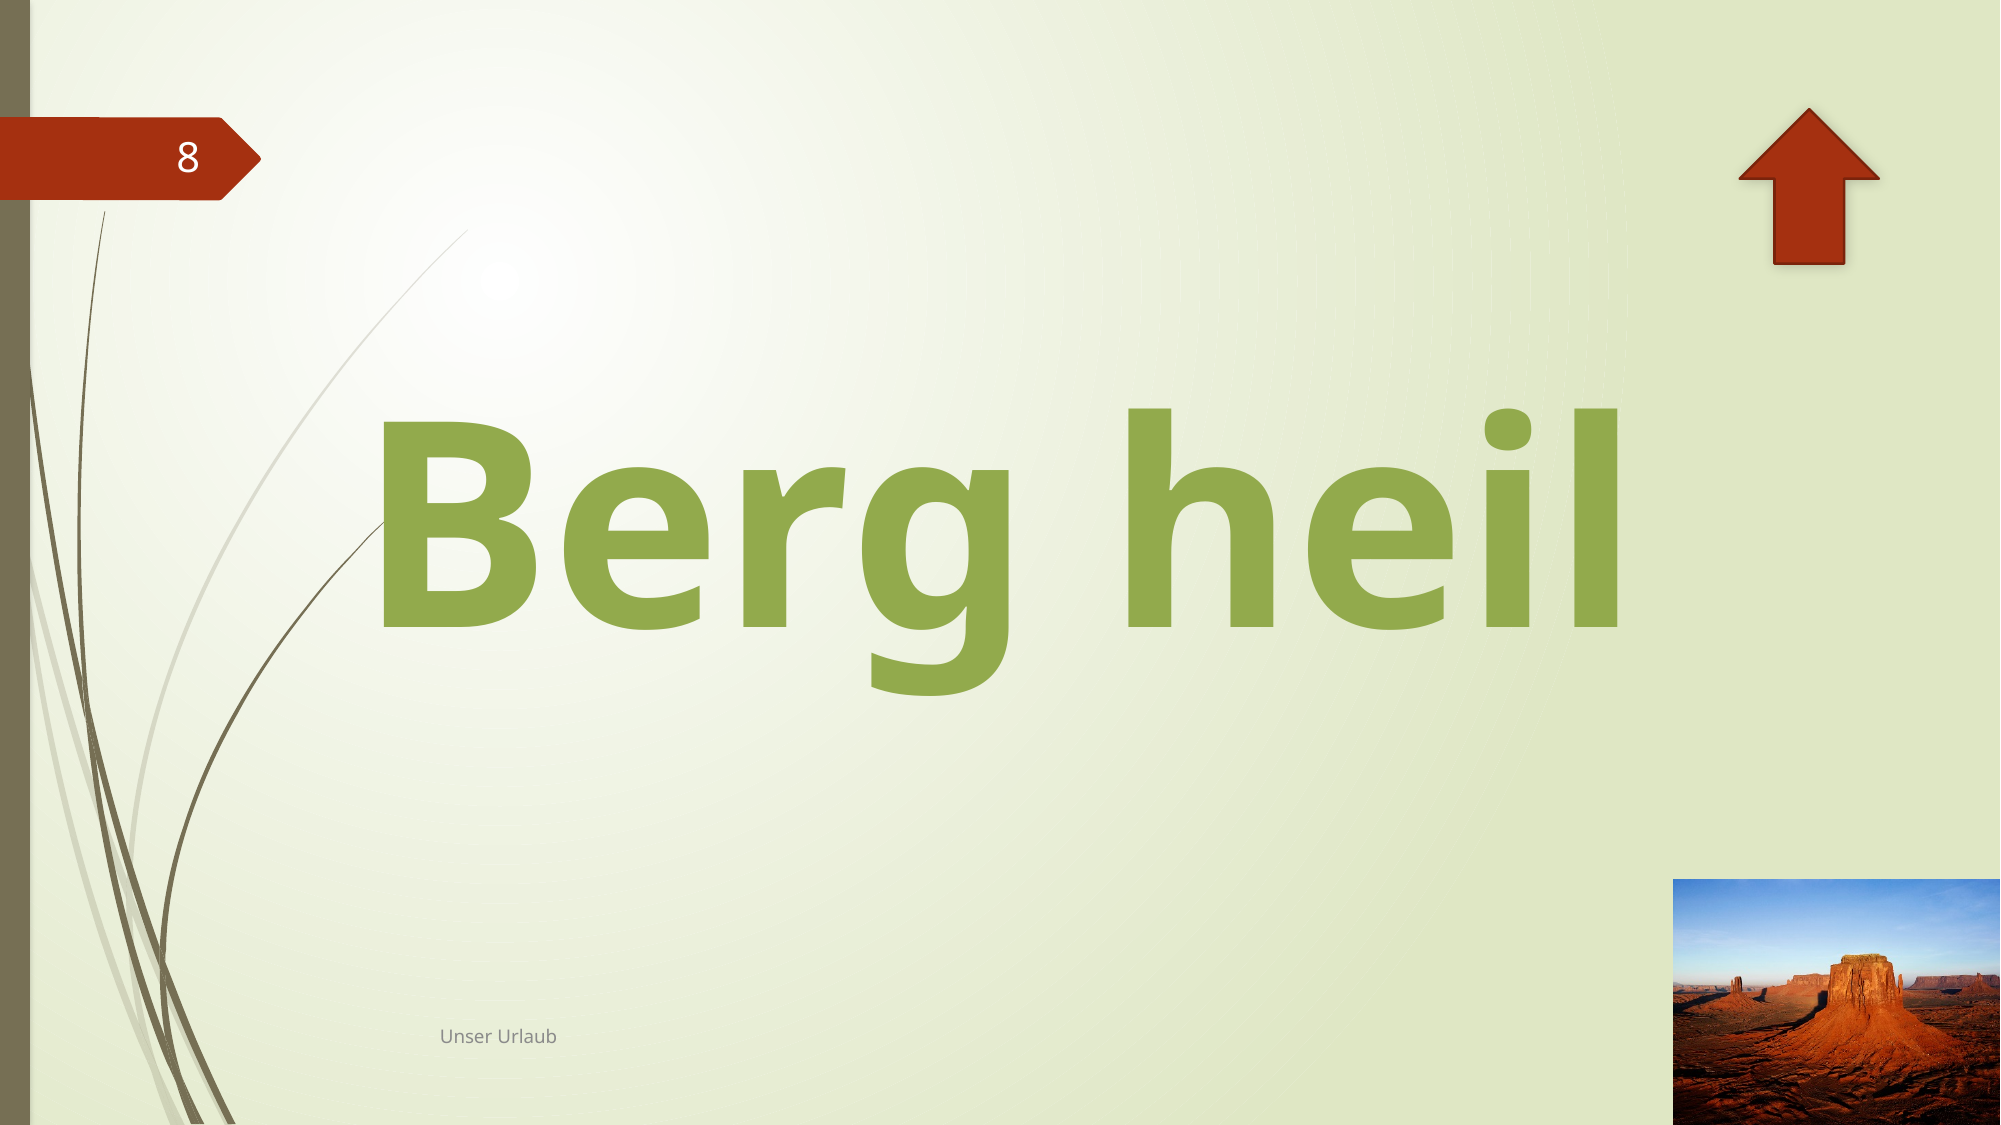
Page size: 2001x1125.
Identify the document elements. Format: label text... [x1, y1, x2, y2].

slide_number 8 [87, 129, 216, 190]
footer Unser Urlaub [424, 1006, 1668, 1067]
text_box Berg heil [282, 332, 1718, 692]
picture [1673, 879, 2000, 1125]
